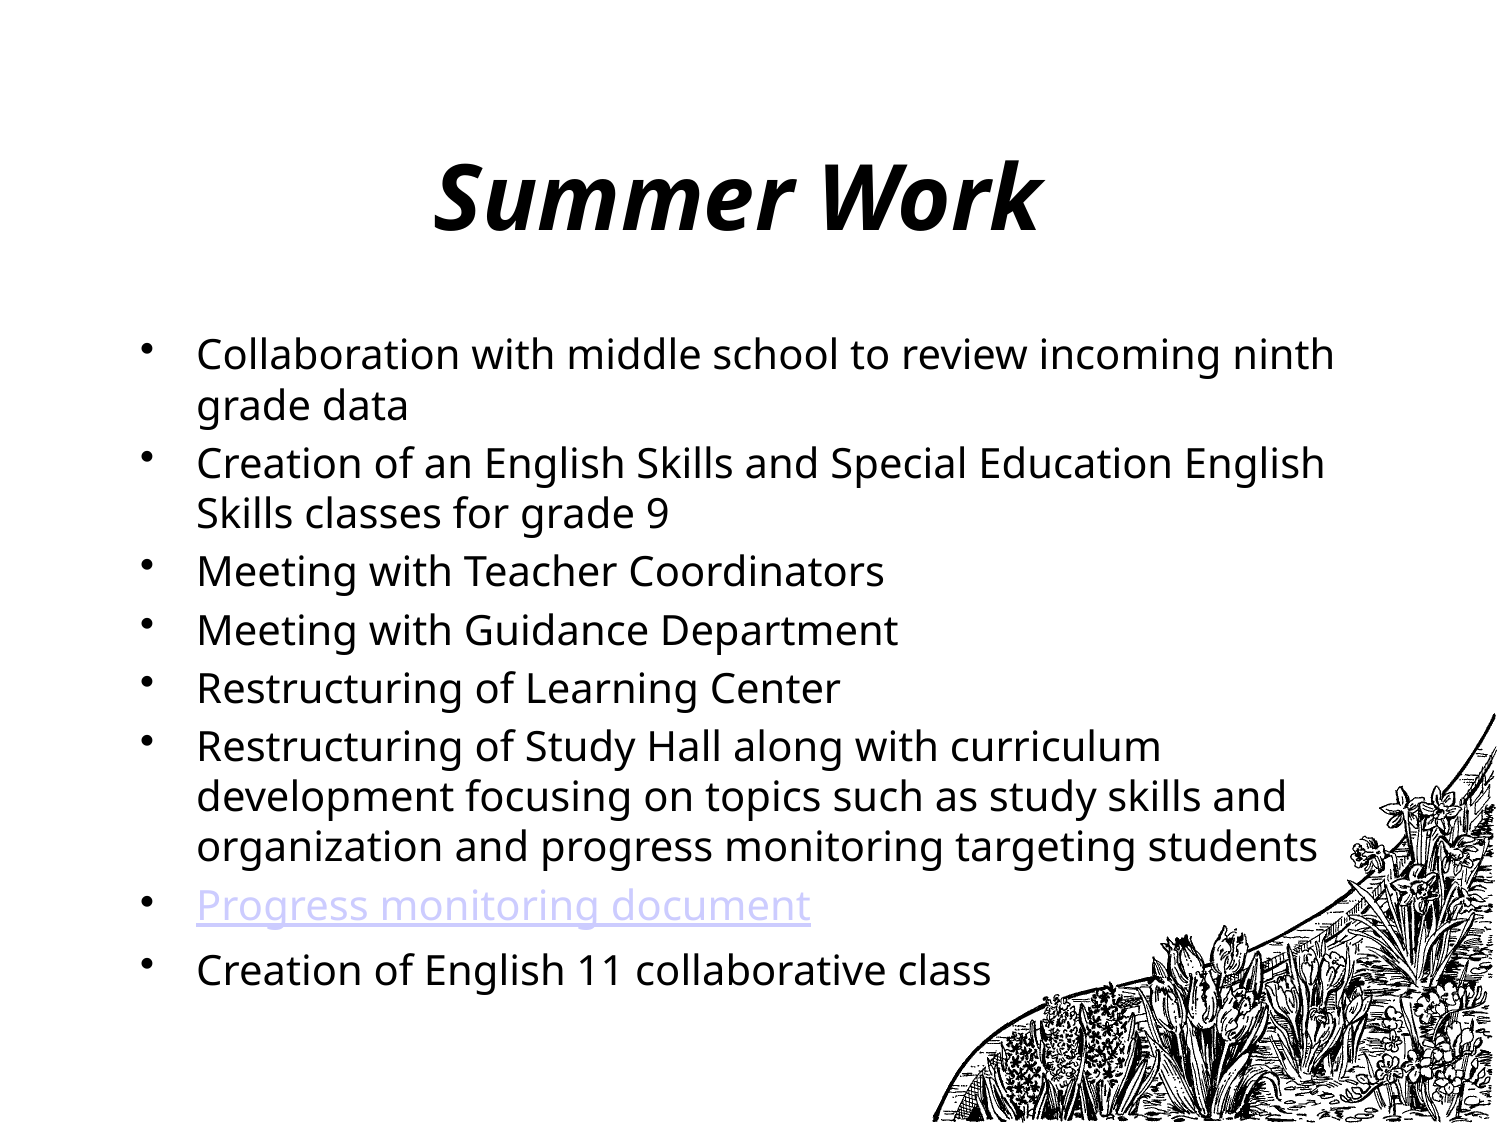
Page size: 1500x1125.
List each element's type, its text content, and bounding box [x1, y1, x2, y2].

picture [930, 711, 1500, 1125]
title Summer Work [112, 99, 1388, 288]
list Collaboration with middle school to review incoming ninth grade data Creation of an English Skills and Special Education English Skills classes for grade 9 Meeting with Teacher Coordinators Meeting with Guidance Department Restructuring of Learning Center Restructuring of Study Hall along with curriculum development focusing on topics such as study skills and organization and progress monitoring targeting students Progress monitoring document Creation of English 11 collaborative class [124, 262, 1401, 938]
